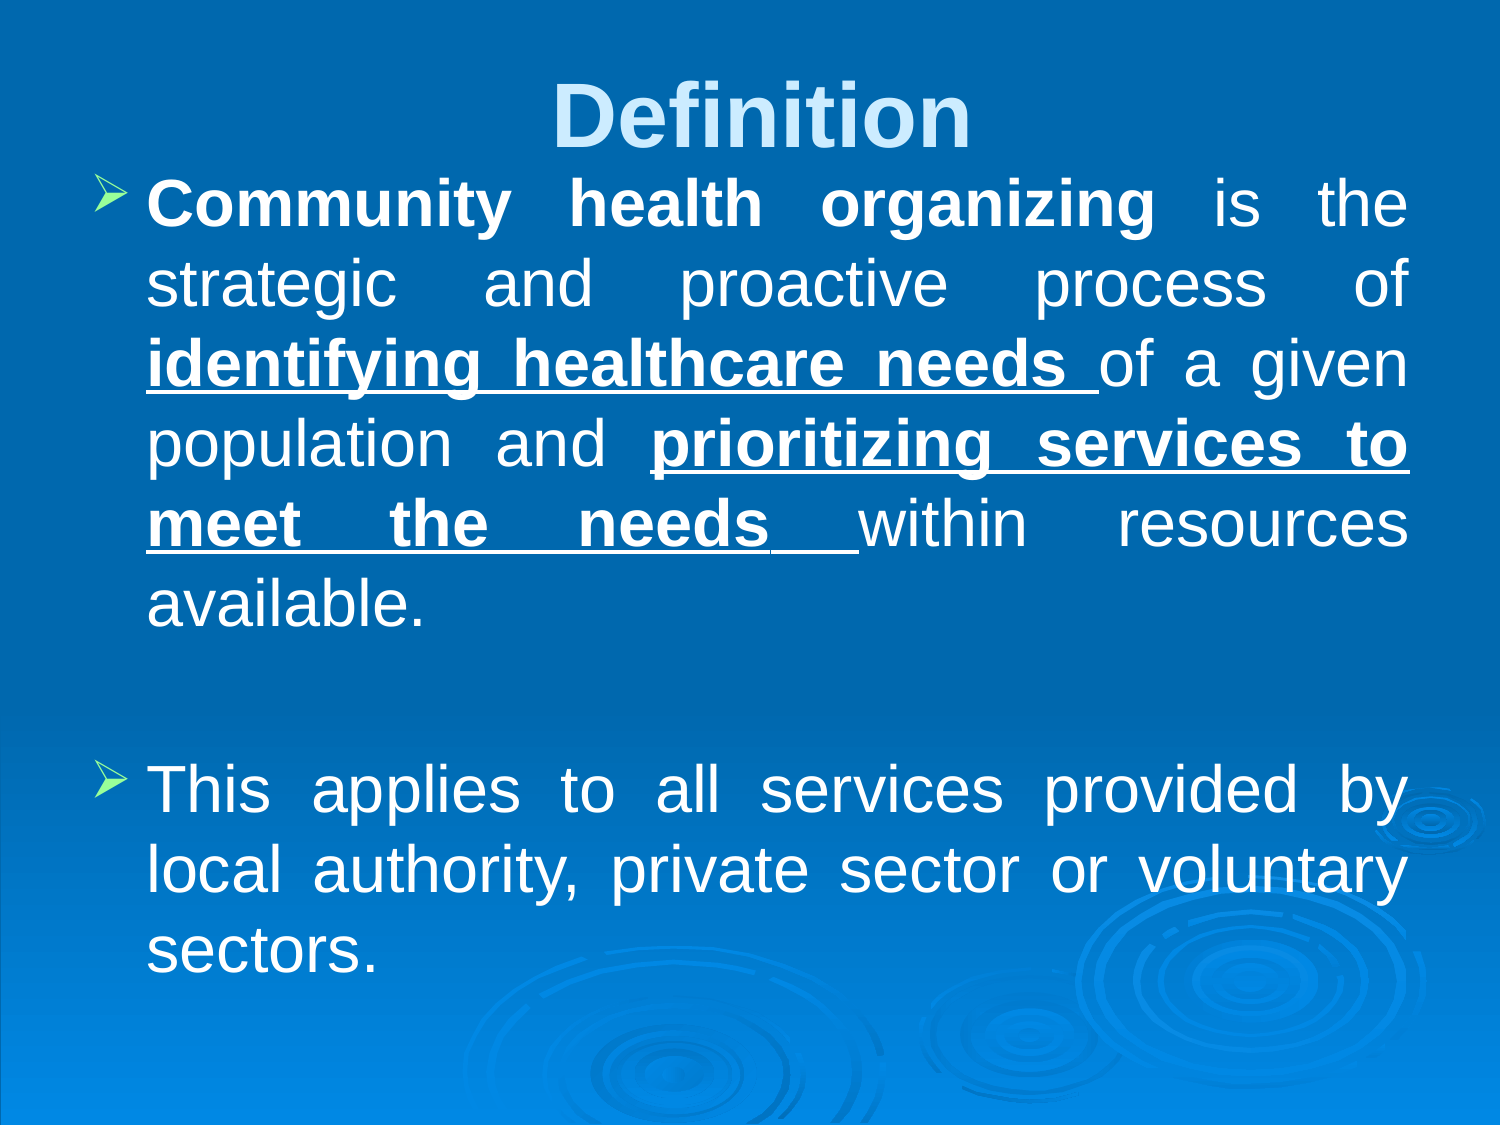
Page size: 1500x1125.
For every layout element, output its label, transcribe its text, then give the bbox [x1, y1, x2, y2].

title Definition [74, 45, 1426, 152]
list Community health organizing is the strategic and proactive process of identifying healthcare needs of a given population and prioritizing services to meet the needs within resources available. This applies to all services provided by local authority, private sector or voluntary sectors. [74, 152, 1426, 1125]
